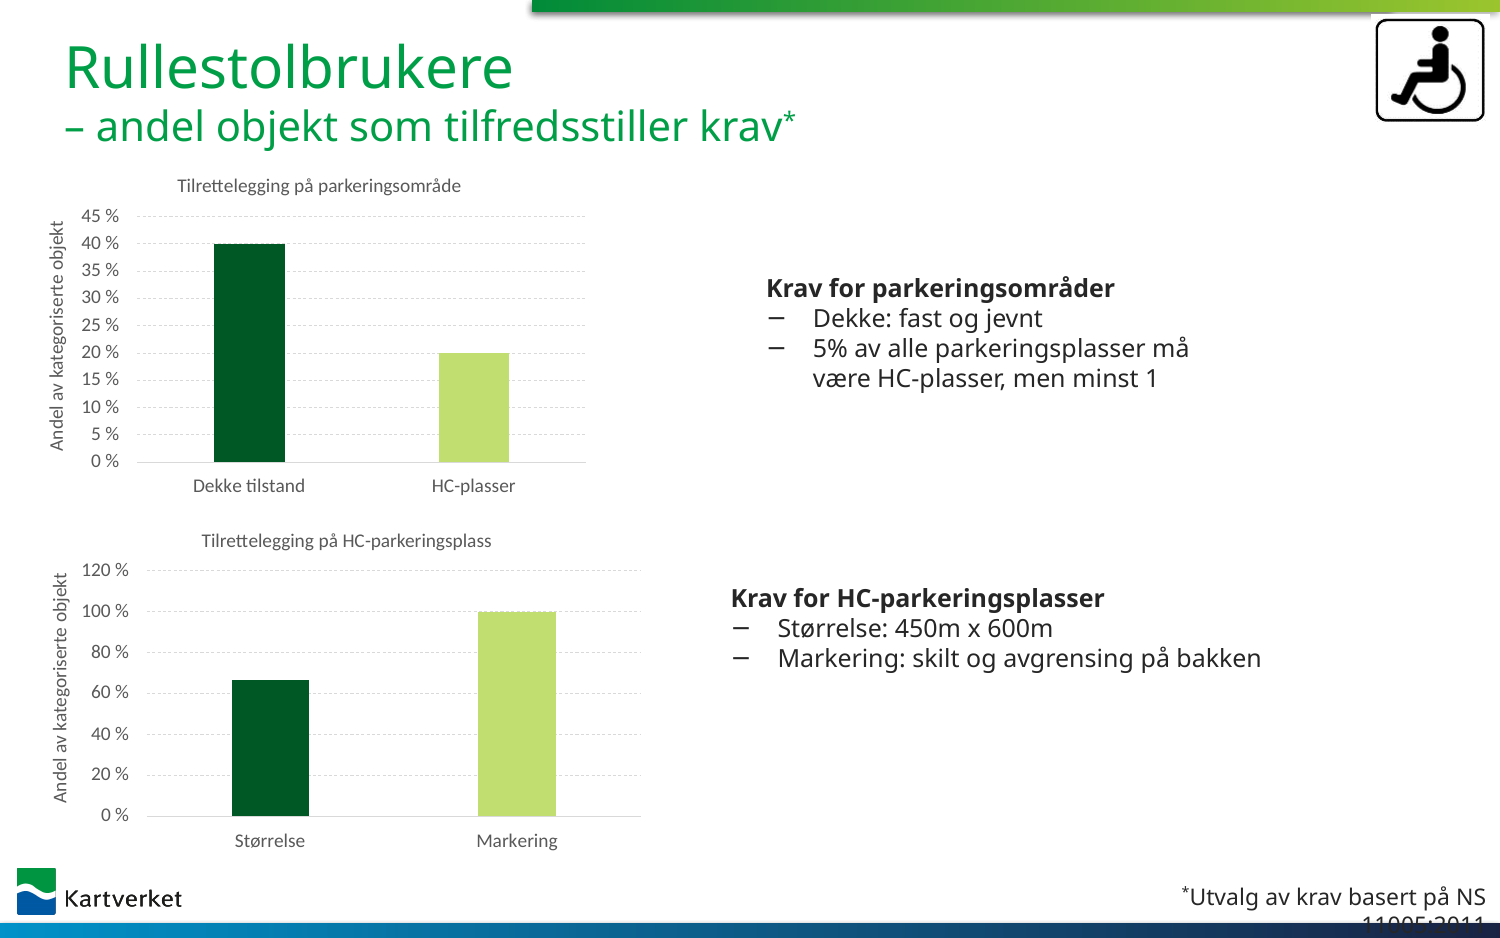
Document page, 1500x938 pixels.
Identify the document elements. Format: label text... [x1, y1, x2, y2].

text_box Krav for HC-parkeringsplasser Størrelse: 450m x 600m Markering: skilt og avgrensing på bakken [715, 574, 1278, 680]
picture [41, 166, 598, 505]
text_box Krav for parkeringsområder Dekke: fast og jevnt 5% av alle parkeringsplasser må være HC-plasser, men minst 1 [751, 264, 1232, 400]
text_box *Utvalg av krav basert på NS 11005:2011 [1068, 873, 1500, 938]
picture [41, 520, 652, 859]
picture [1371, 13, 1491, 127]
text_box Rullestolbrukere – andel objekt som tilfredsstiller krav* [49, 23, 1431, 158]
